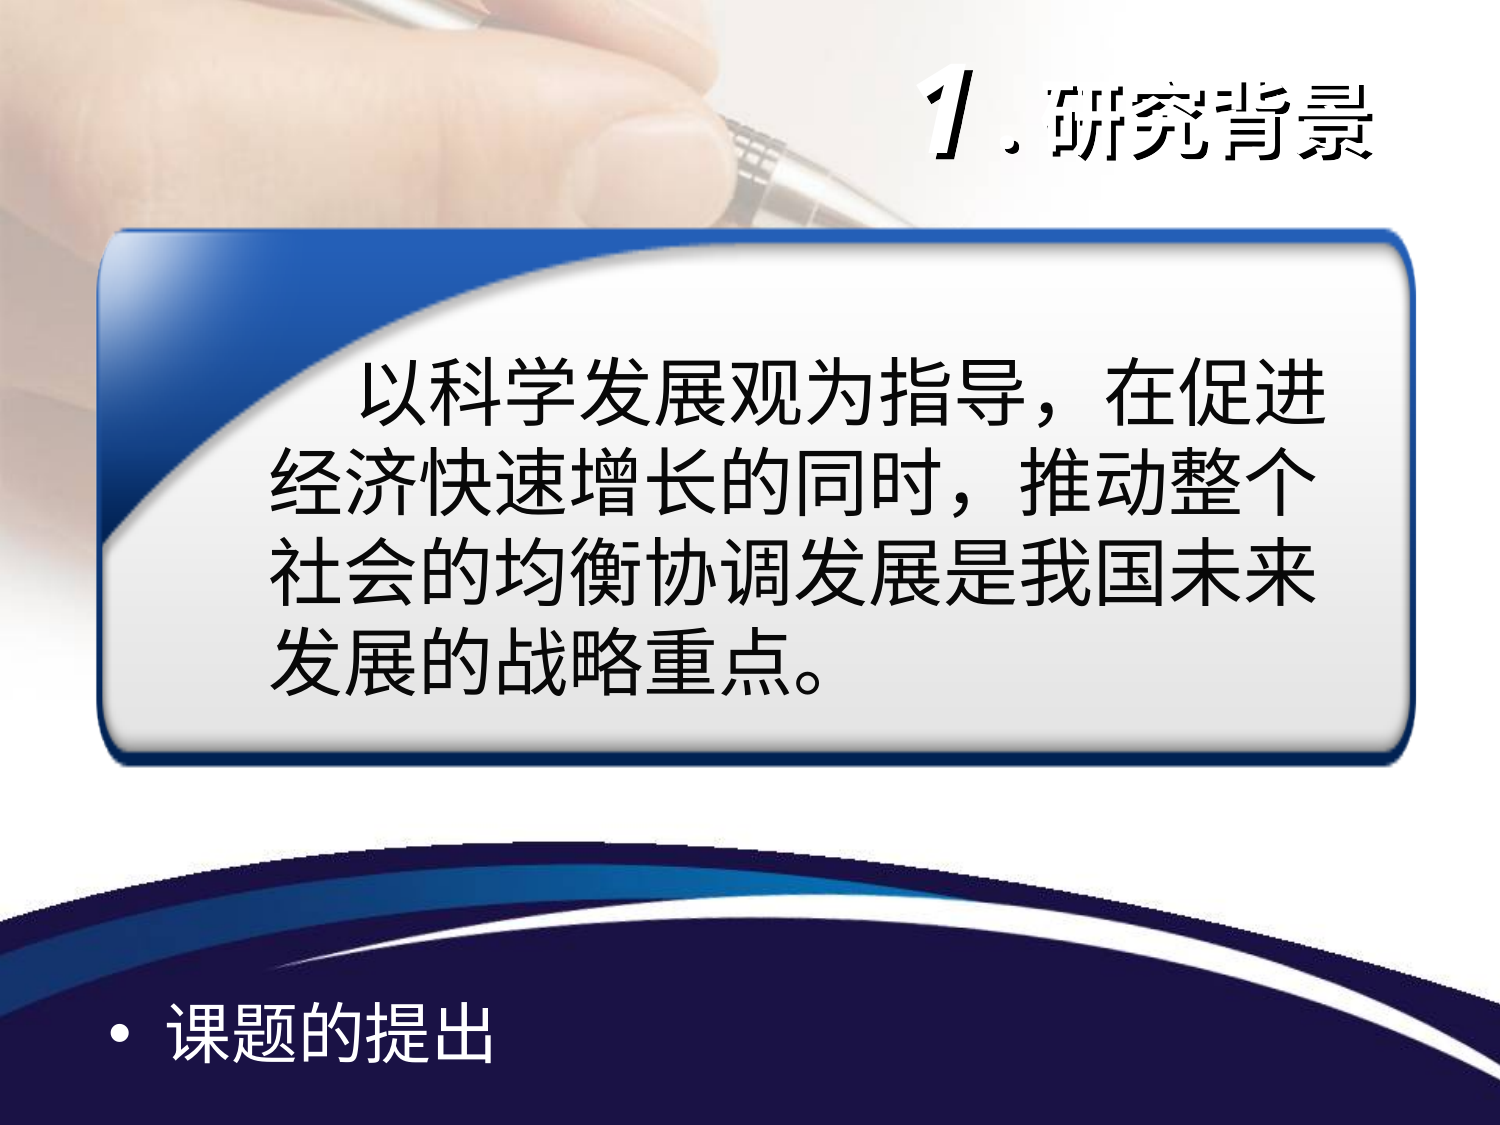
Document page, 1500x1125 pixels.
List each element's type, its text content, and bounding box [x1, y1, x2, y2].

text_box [76, 219, 1429, 776]
text_box .研究背景 [803, 31, 1500, 200]
picture [0, 0, 1500, 1125]
text_box 课题的提出 [93, 984, 968, 1125]
text_box 1 [859, 19, 1022, 188]
